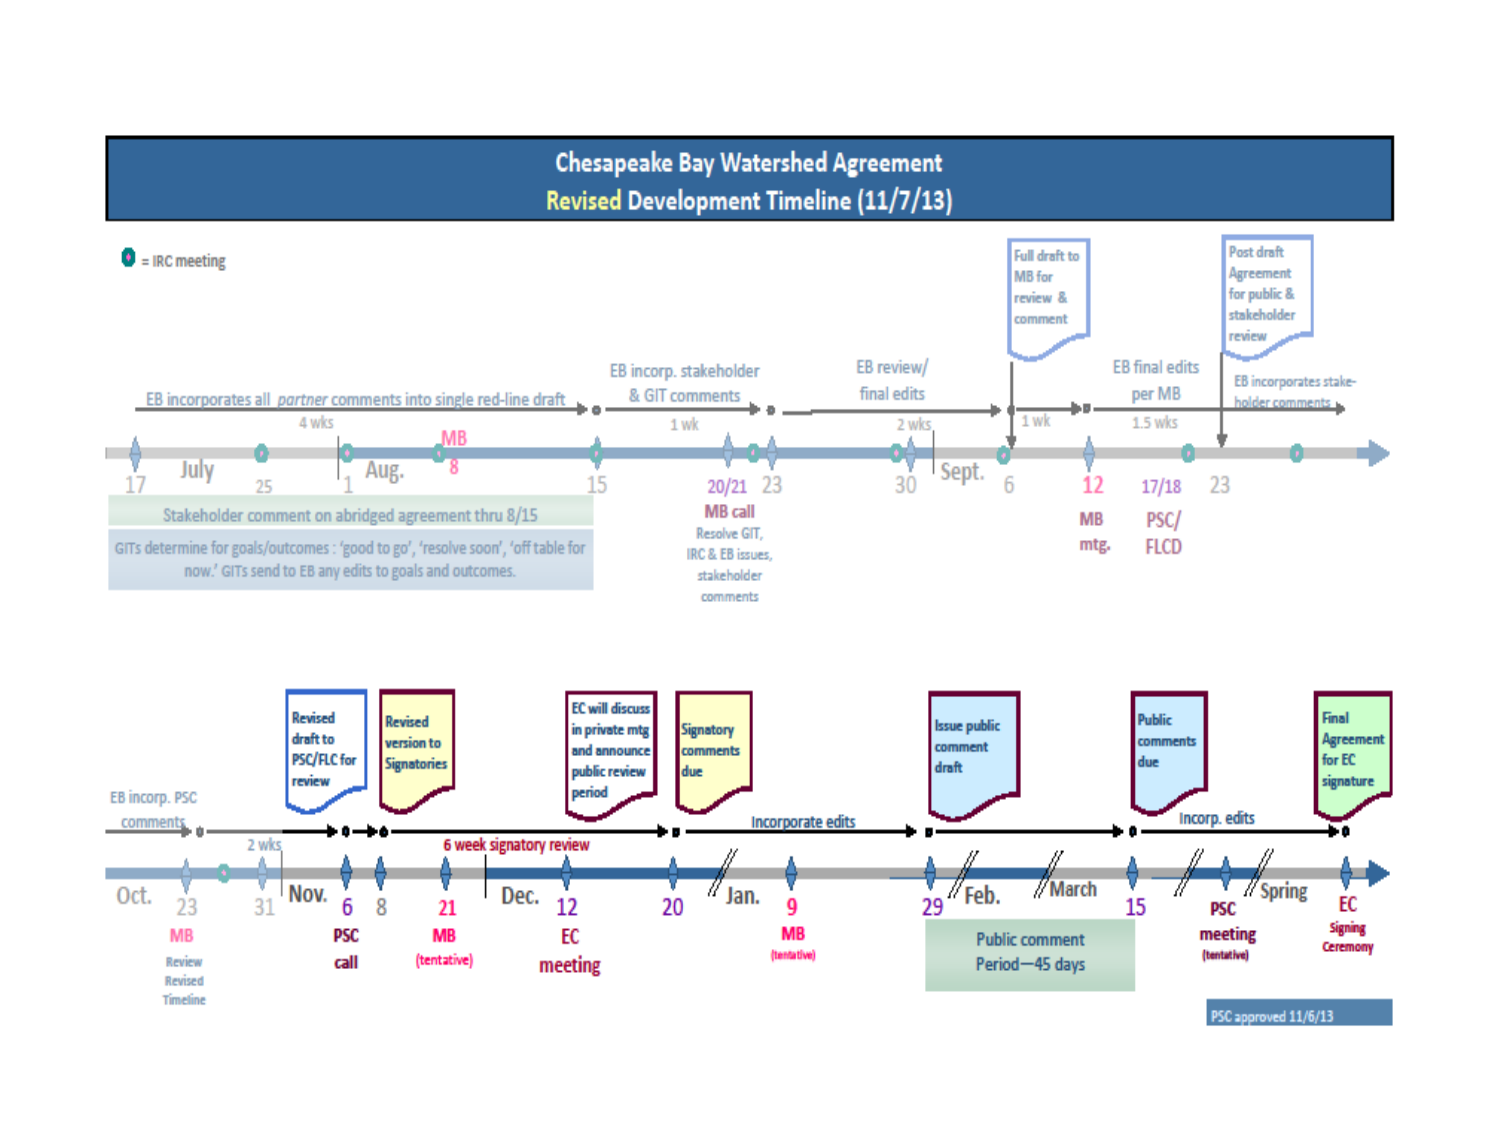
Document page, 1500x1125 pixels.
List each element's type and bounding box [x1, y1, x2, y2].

text_box [0, 0, 1500, 1125]
